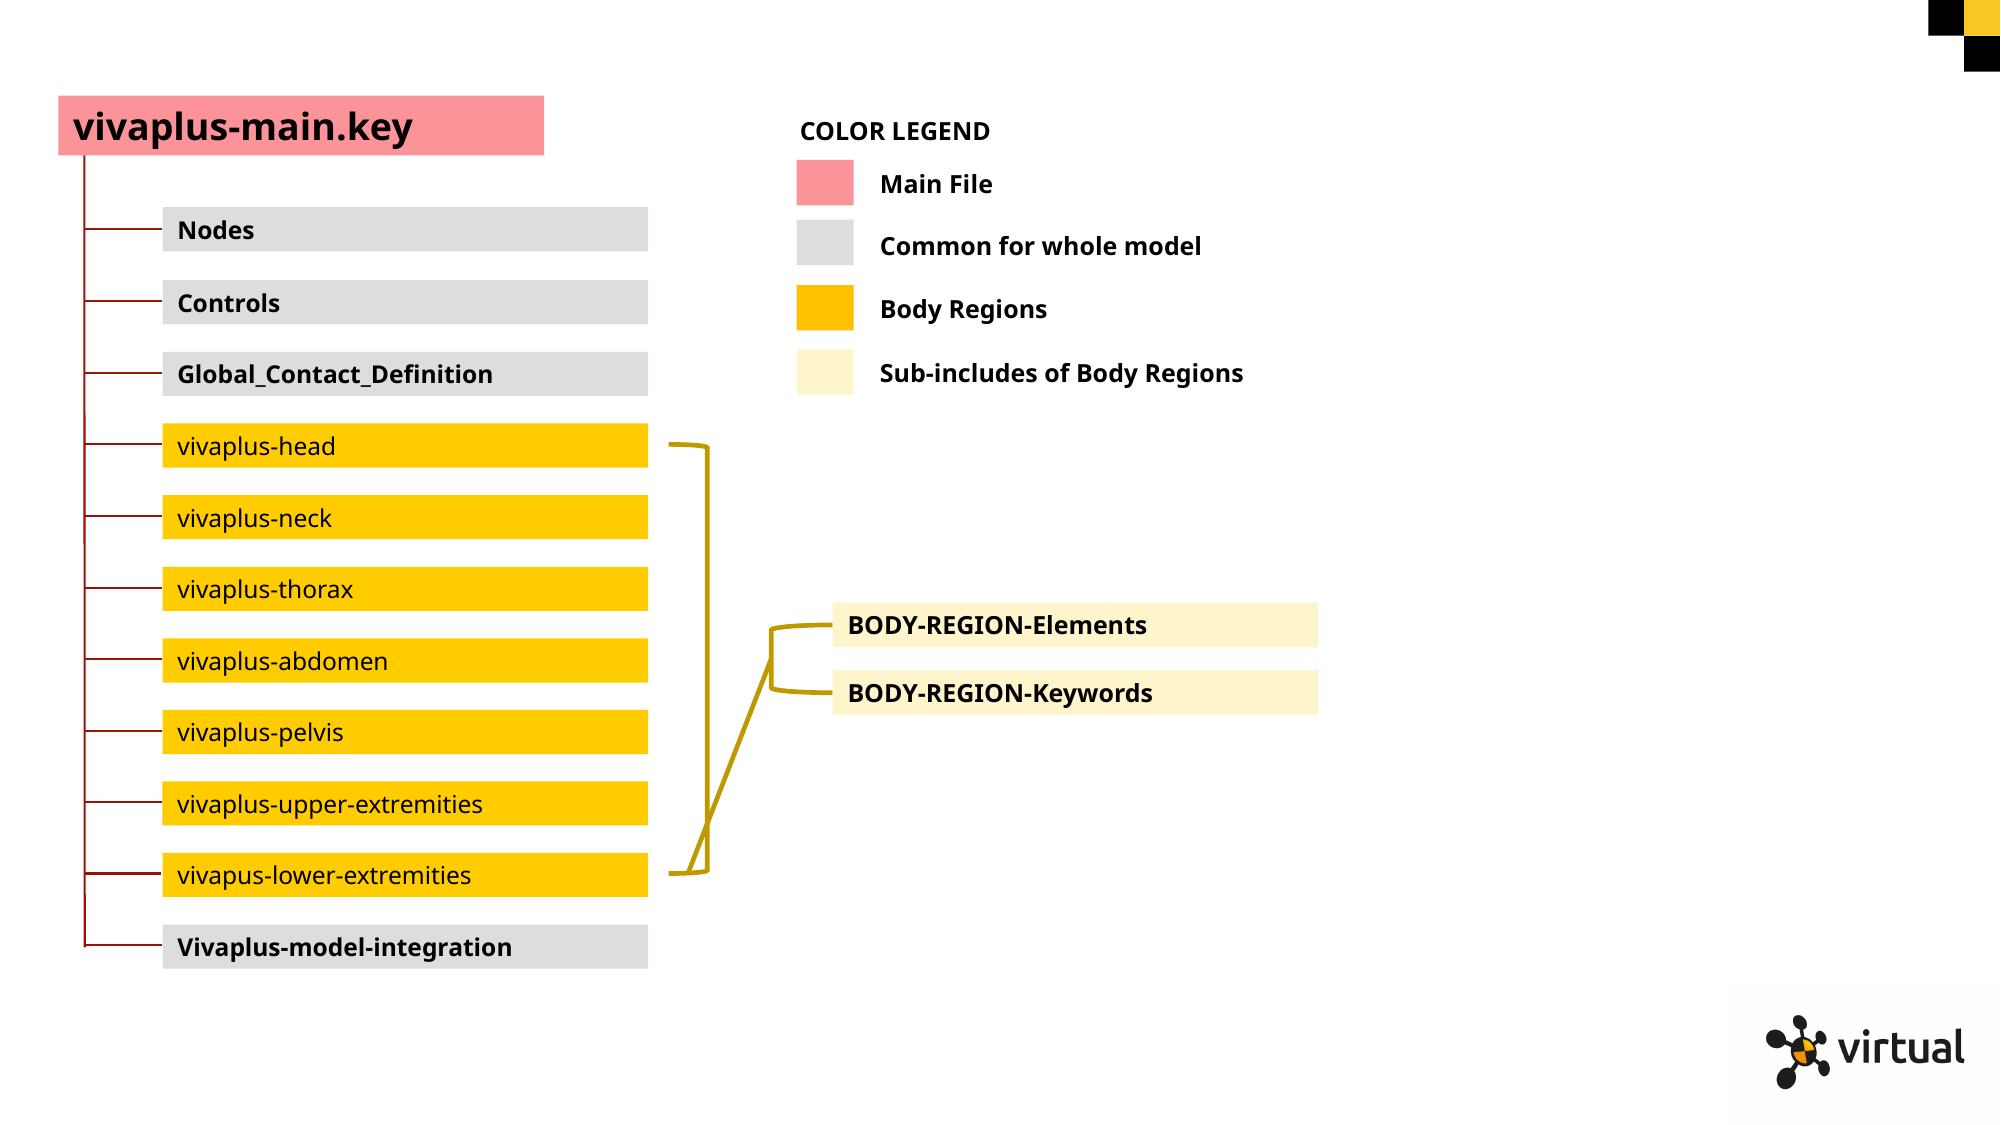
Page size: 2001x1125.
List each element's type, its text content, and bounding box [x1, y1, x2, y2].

text_box BODY-REGION-Elements [833, 602, 1319, 648]
text_box Controls [162, 280, 649, 325]
text_box BODY-REGION-Keywords [833, 670, 1319, 715]
text_box vivaplus-pelvis [162, 709, 649, 755]
text_box Vivaplus-model-integration [162, 924, 649, 969]
text_box [796, 349, 854, 395]
text_box Sub-includes of Body Regions [865, 350, 1351, 395]
text_box Body Regions [865, 285, 1351, 331]
text_box vivaplus-thorax [162, 566, 649, 611]
text_box vivaplus-upper-extremities [162, 781, 648, 826]
list COLOR LEGEND [785, 111, 1364, 172]
text_box vivaplus-main.key [58, 95, 545, 156]
text_box Common for whole model [865, 222, 1351, 268]
text_box Nodes [162, 207, 649, 252]
text_box vivaplus-abdomen [162, 638, 649, 683]
text_box vivapus-lower-extremities [162, 852, 649, 897]
text_box [796, 285, 854, 331]
text_box [796, 159, 854, 206]
text_box vivaplus-neck [162, 495, 649, 540]
text_box vivaplus-head [162, 423, 649, 468]
text_box [796, 219, 854, 266]
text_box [84, 155, 162, 948]
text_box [668, 444, 833, 874]
picture [1728, 980, 2000, 1125]
text_box Main File [865, 160, 1351, 206]
text_box Global_Contact_Definition [162, 351, 649, 396]
